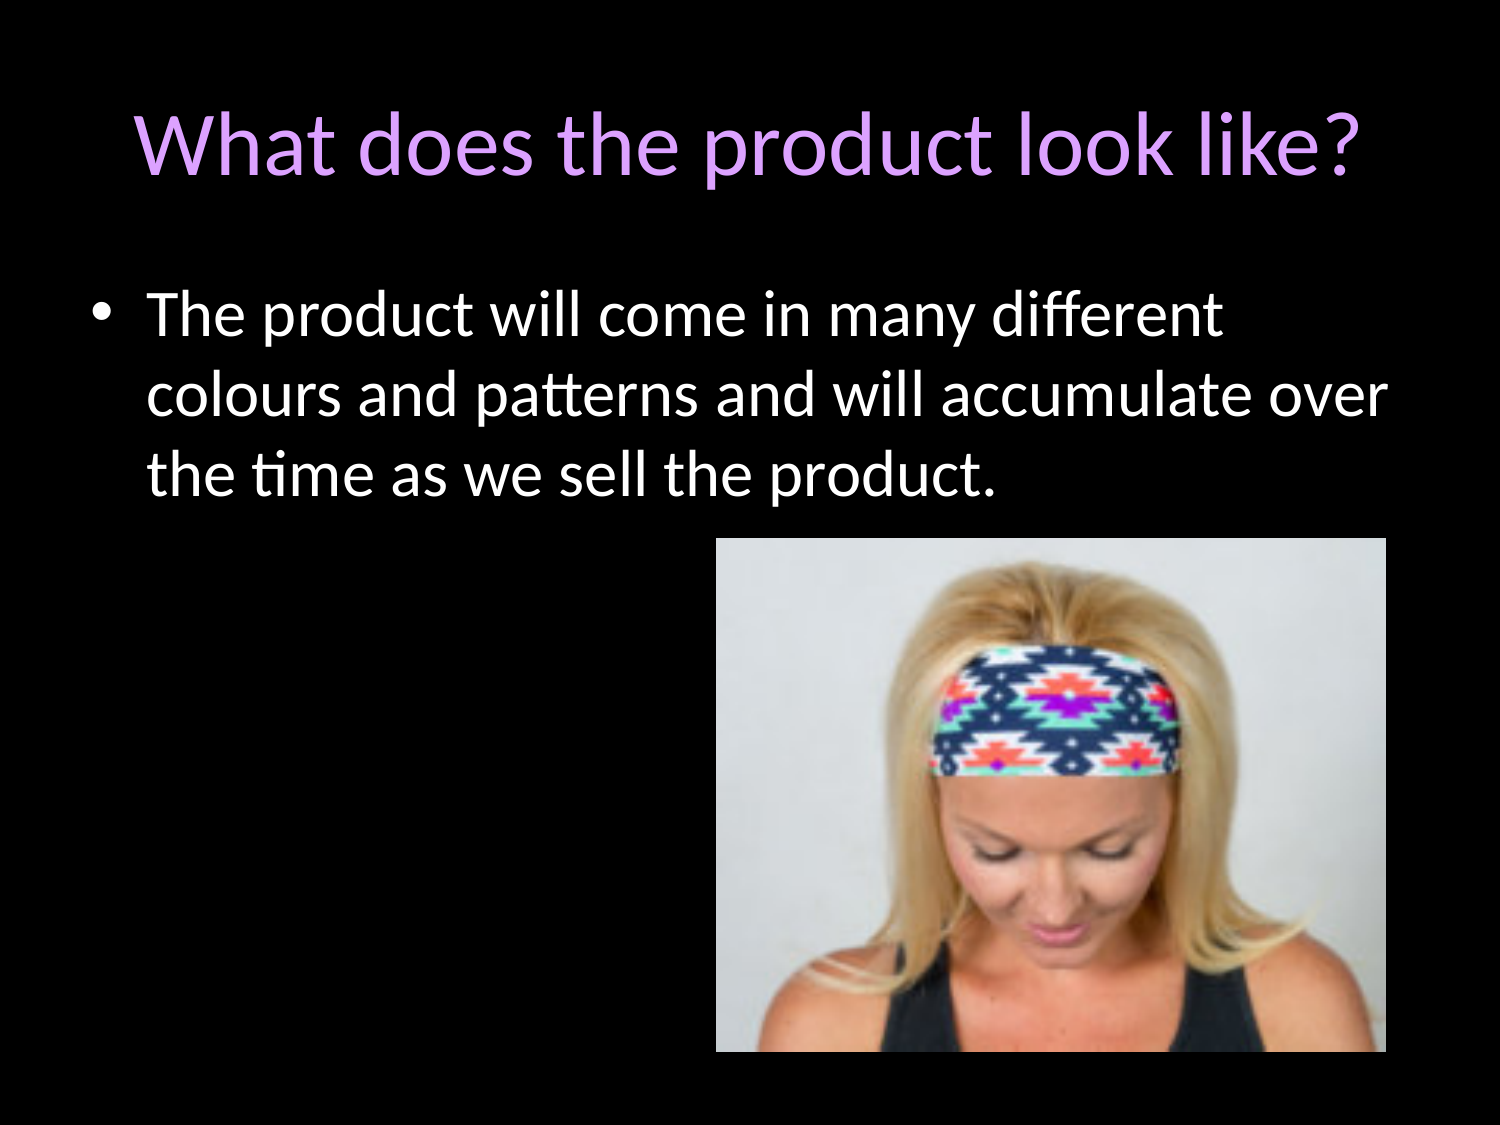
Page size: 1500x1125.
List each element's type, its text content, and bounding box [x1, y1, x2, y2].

list The product will come in many different colours and patterns and will accumulate over the time as we sell the product. [75, 262, 1425, 1005]
picture [715, 538, 1386, 1052]
title What does the product look like? [75, 45, 1425, 233]
